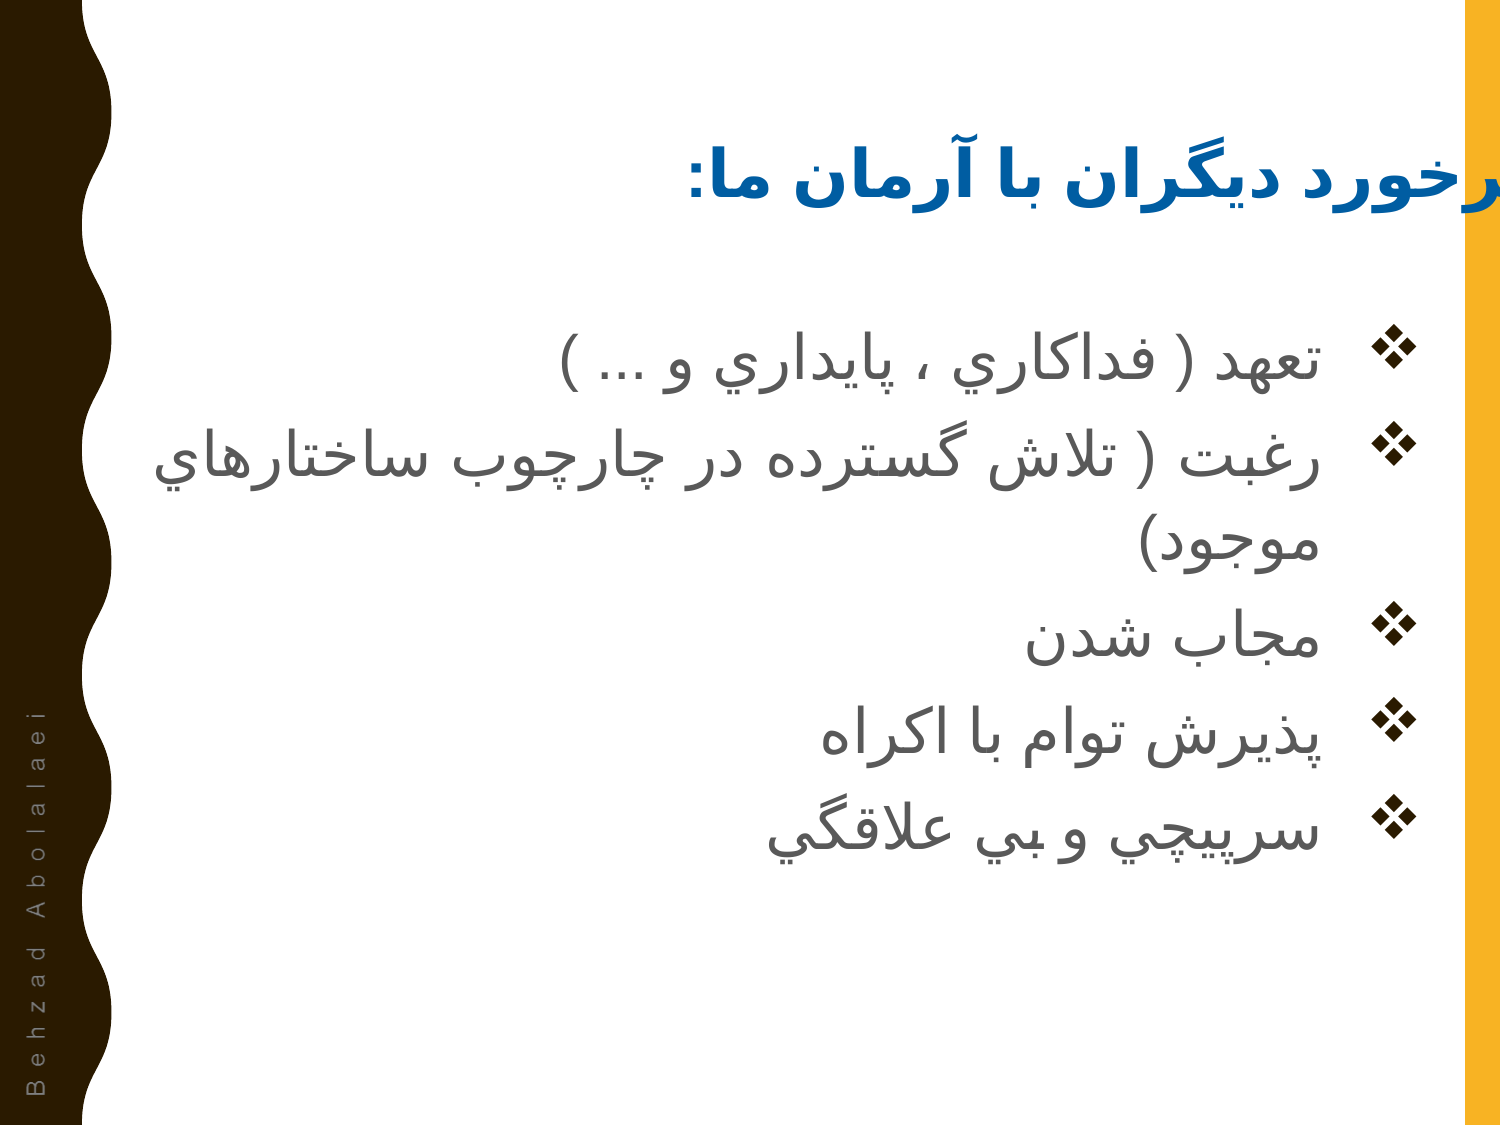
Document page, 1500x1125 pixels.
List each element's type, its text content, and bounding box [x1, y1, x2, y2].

list تعهد ( فداكاري ، پايداري و ... ) رغبت ( تلاش گسترده در چارچوب ساختارهاي موجود) مجاب شدن پذيرش توام با اكراه سرپيچي و بي علاقگي [135, 196, 1439, 977]
picture [6, 673, 65, 1125]
text_box برخورد دیگران با آرمان ما: [470, 123, 1500, 219]
